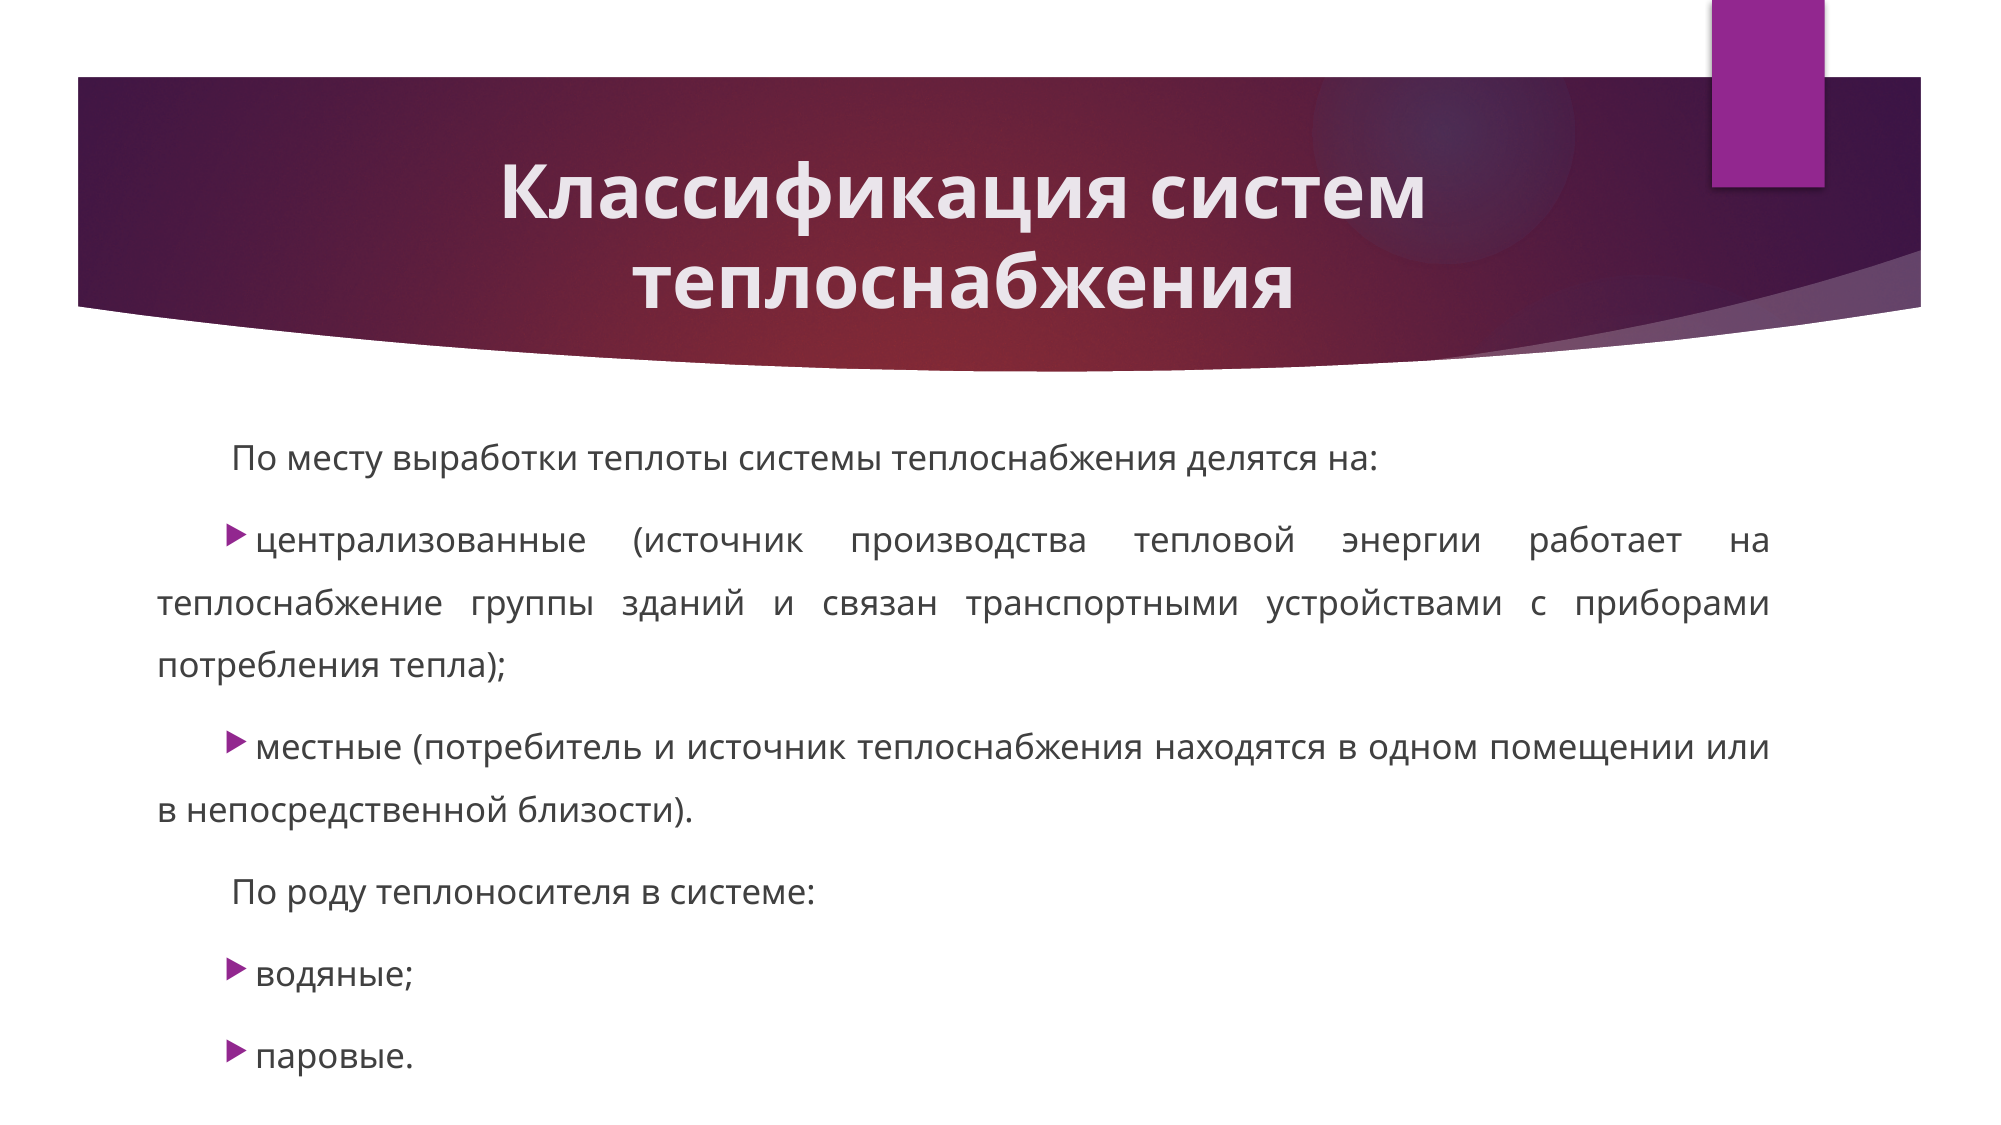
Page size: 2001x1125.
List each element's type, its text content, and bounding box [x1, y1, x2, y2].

list По месту выработки теплоты системы теплоснабжения делятся на: централизованные (источник производства тепловой энергии работает на теплоснабжение группы зданий и связан транспортными устройствами с приборами потребления тепла); местные (потребитель и источник теплоснабжения находятся в одном помещении или в непосредственной близости). По роду теплоносителя в системе: водяные; паровые. [141, 407, 1787, 1088]
title Классификация систем теплоснабжения [245, 175, 1683, 292]
